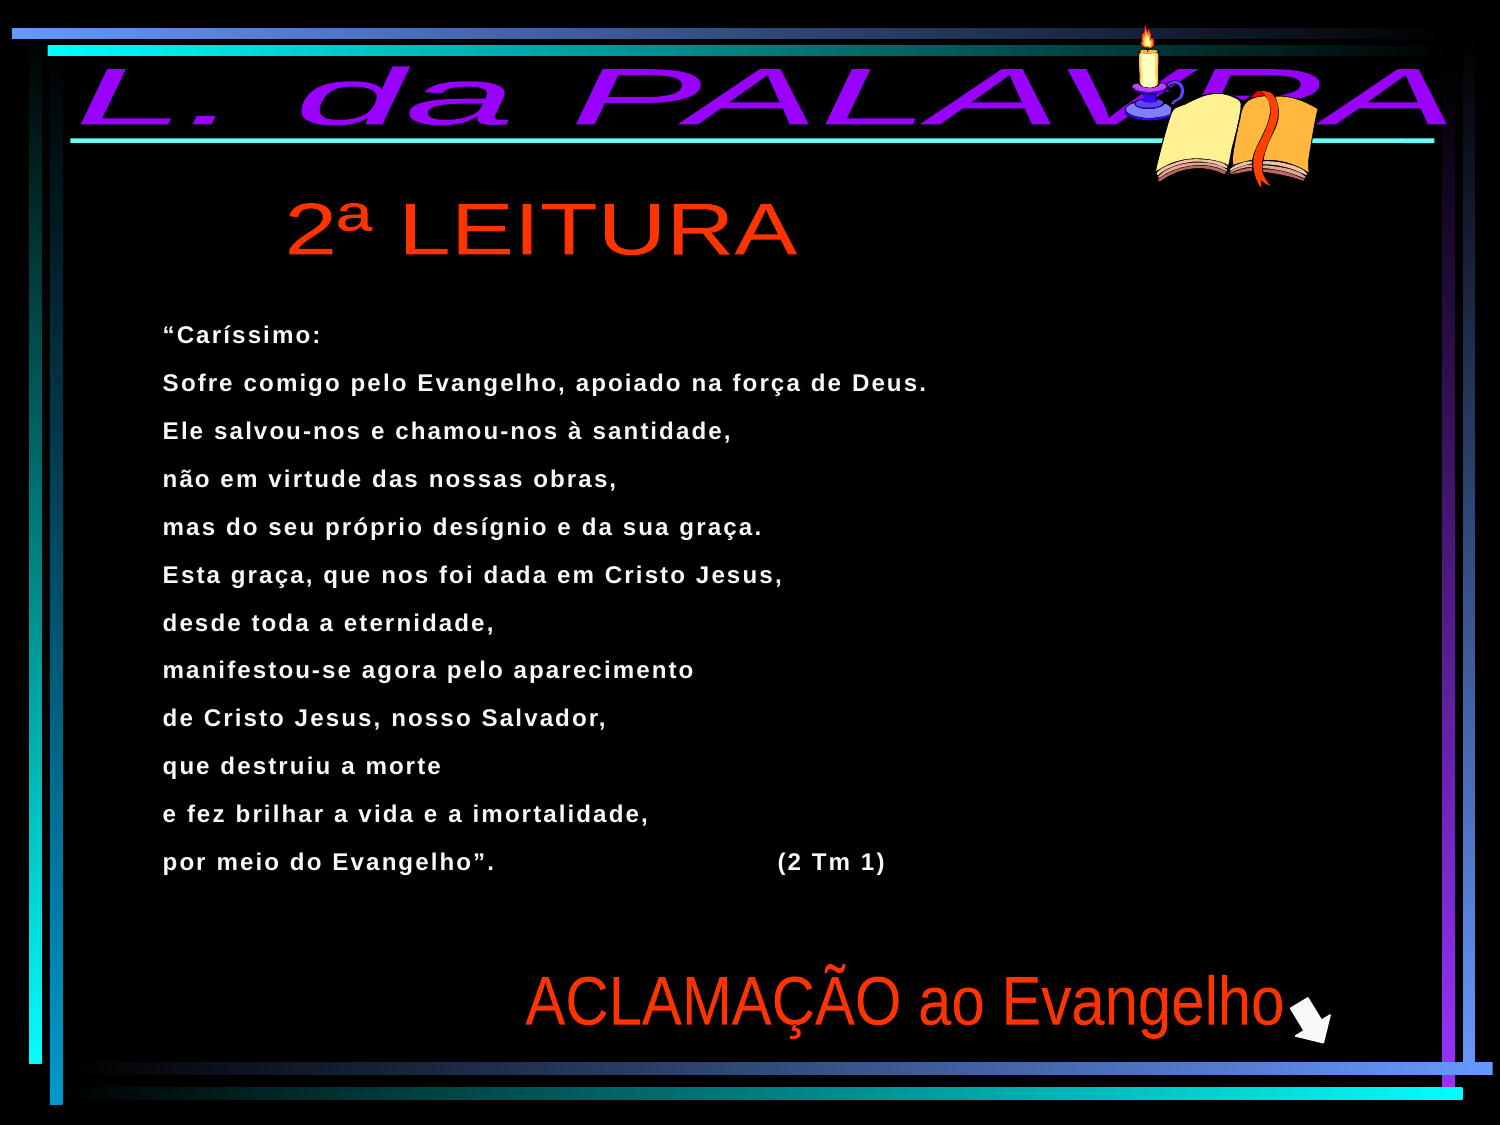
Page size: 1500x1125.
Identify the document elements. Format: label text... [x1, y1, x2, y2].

text_box [1290, 997, 1331, 1043]
text_box “Caríssimo: Sofre comigo pelo Evangelho, apoiado na força de Deus. Ele salvou-nos e chamou-nos à santidade, não em virtude das nossas obras, mas do seu próprio desígnio e da sua graça. Esta graça, que nos foi dada em Cristo Jesus, desde toda a eternidade, manifestou-se agora pelo aparecimento de Cristo Jesus, nosso Salvador, que destruiu a morte e fez brilhar a vida e a imortalidade, por meio do Evangelho”. (2 Tm 1) [147, 309, 1435, 899]
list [1124, 18, 1325, 190]
